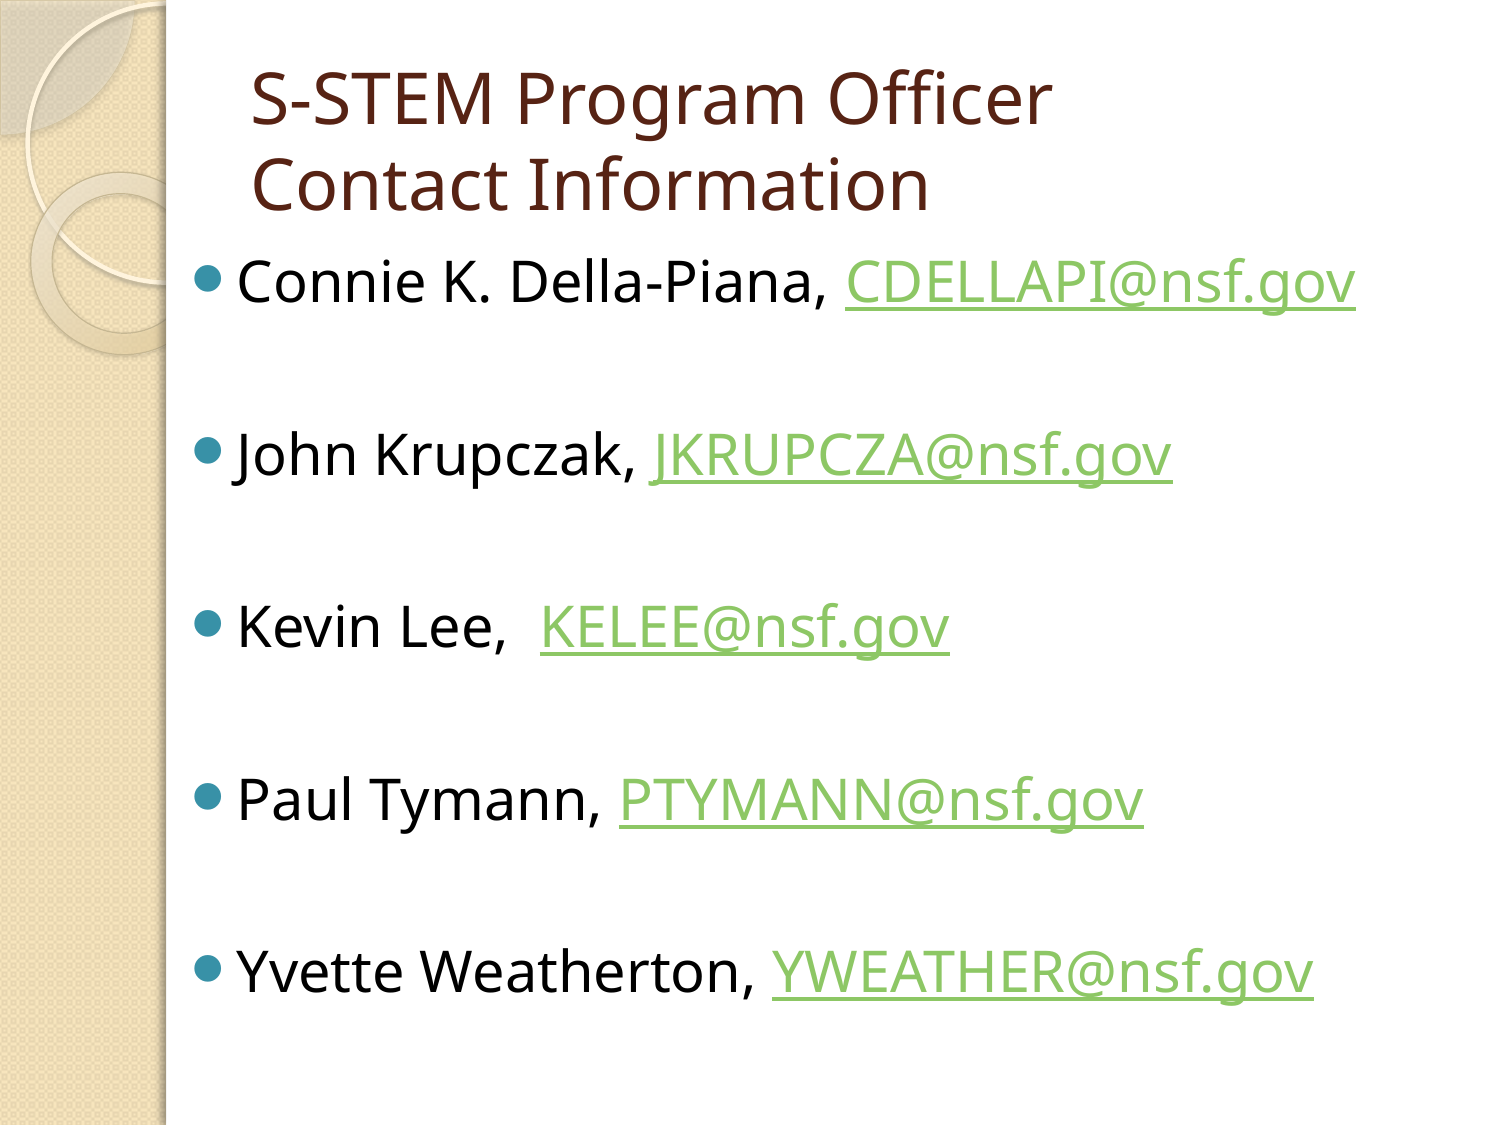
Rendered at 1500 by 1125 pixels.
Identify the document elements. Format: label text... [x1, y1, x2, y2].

title S-STEM Program Officer Contact Information [235, 45, 1300, 233]
list Connie K. Della-Piana, CDELLAPI@nsf.gov John Krupczak, JKRUPCZA@nsf.gov Kevin Lee, KELEE@nsf.gov Paul Tymann, PTYMANN@nsf.gov Yvette Weatherton, YWEATHER@nsf.gov [162, 237, 1466, 1025]
